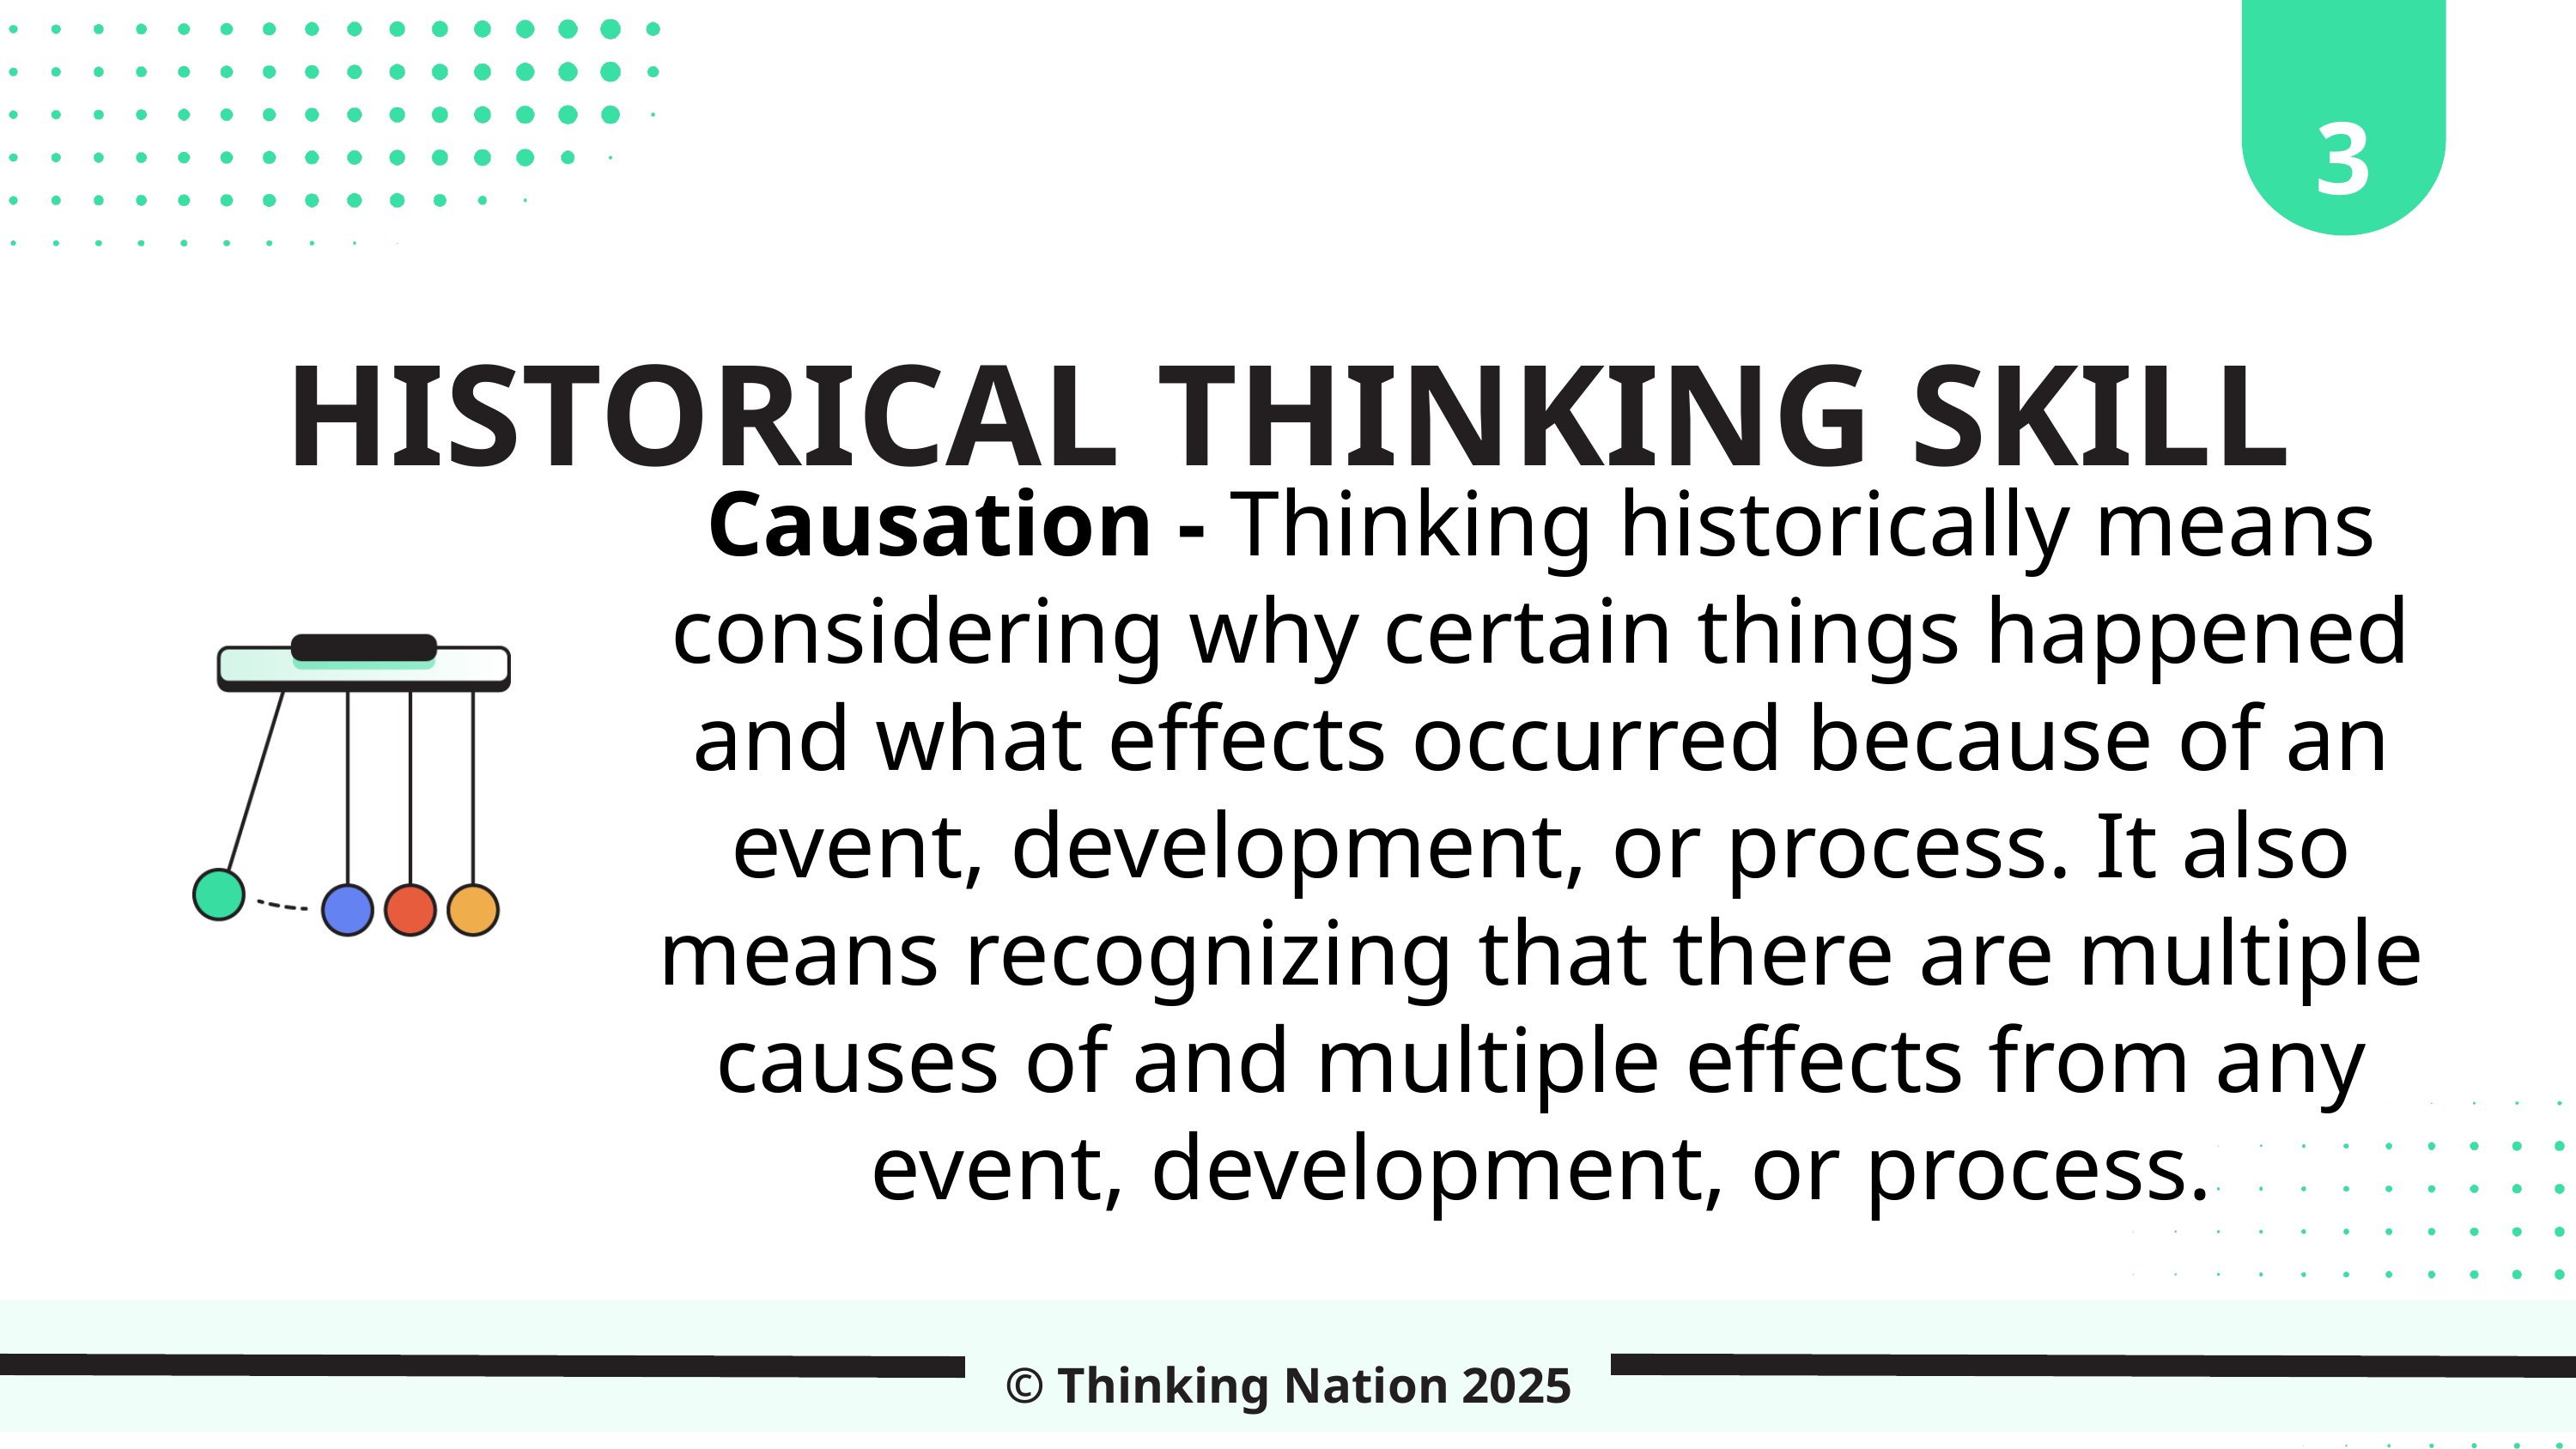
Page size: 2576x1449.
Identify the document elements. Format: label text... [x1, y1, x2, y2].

text_box Causation - Thinking historically means considering why certain things happened and what effects occurred because of an event, development, or process. It also means recognizing that there are multiple causes of and multiple effects from any event, development, or process. [644, 494, 2440, 1218]
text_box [2233, 0, 2455, 236]
text_box [2090, 1100, 2576, 1299]
text_box HISTORICAL THINKING SKILL [101, 258, 2475, 494]
text_box [2090, 1441, 2576, 1449]
picture [125, 559, 578, 1012]
text_box [0, 0, 660, 246]
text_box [0, 1299, 2576, 1433]
